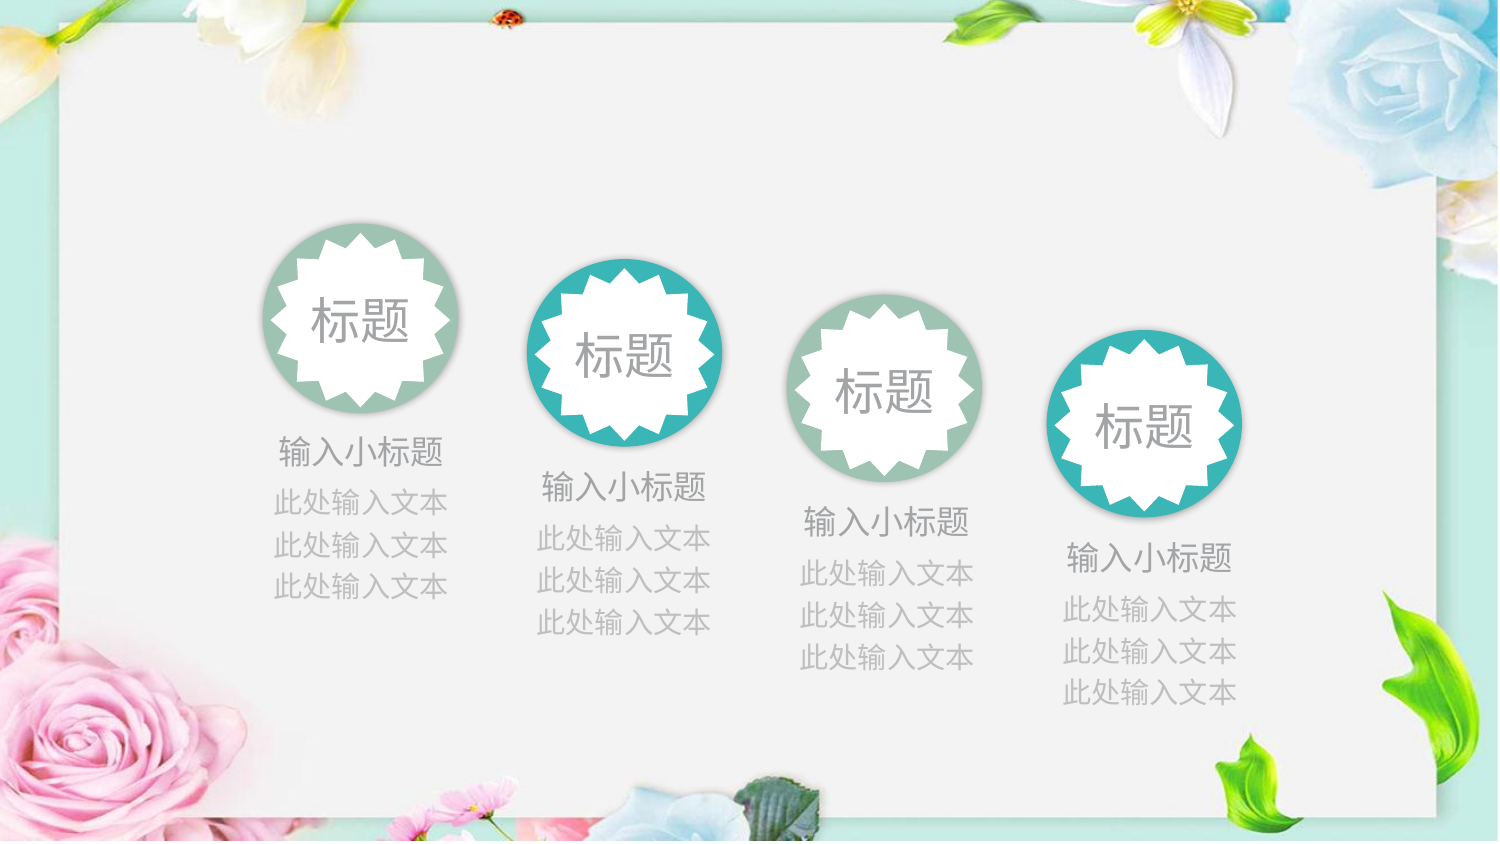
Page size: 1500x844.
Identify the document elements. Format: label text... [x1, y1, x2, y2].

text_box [1046, 329, 1242, 518]
text_box 此处输入文本 此处输入文本 此处输入文本 [778, 541, 997, 682]
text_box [786, 294, 983, 482]
text_box 此处输入文本 此处输入文本 此处输入文本 [252, 470, 471, 601]
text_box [526, 259, 723, 447]
text_box 此处输入文本 此处输入文本 此处输入文本 [515, 505, 734, 637]
text_box 输入小标题 [1040, 534, 1259, 576]
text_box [262, 223, 459, 414]
picture [0, 0, 1498, 841]
text_box 输入小标题 [515, 463, 734, 505]
text_box 输入小标题 [778, 498, 997, 541]
text_box 输入小标题 [252, 428, 471, 470]
text_box 此处输入文本 此处输入文本 此处输入文本 [1040, 576, 1259, 706]
